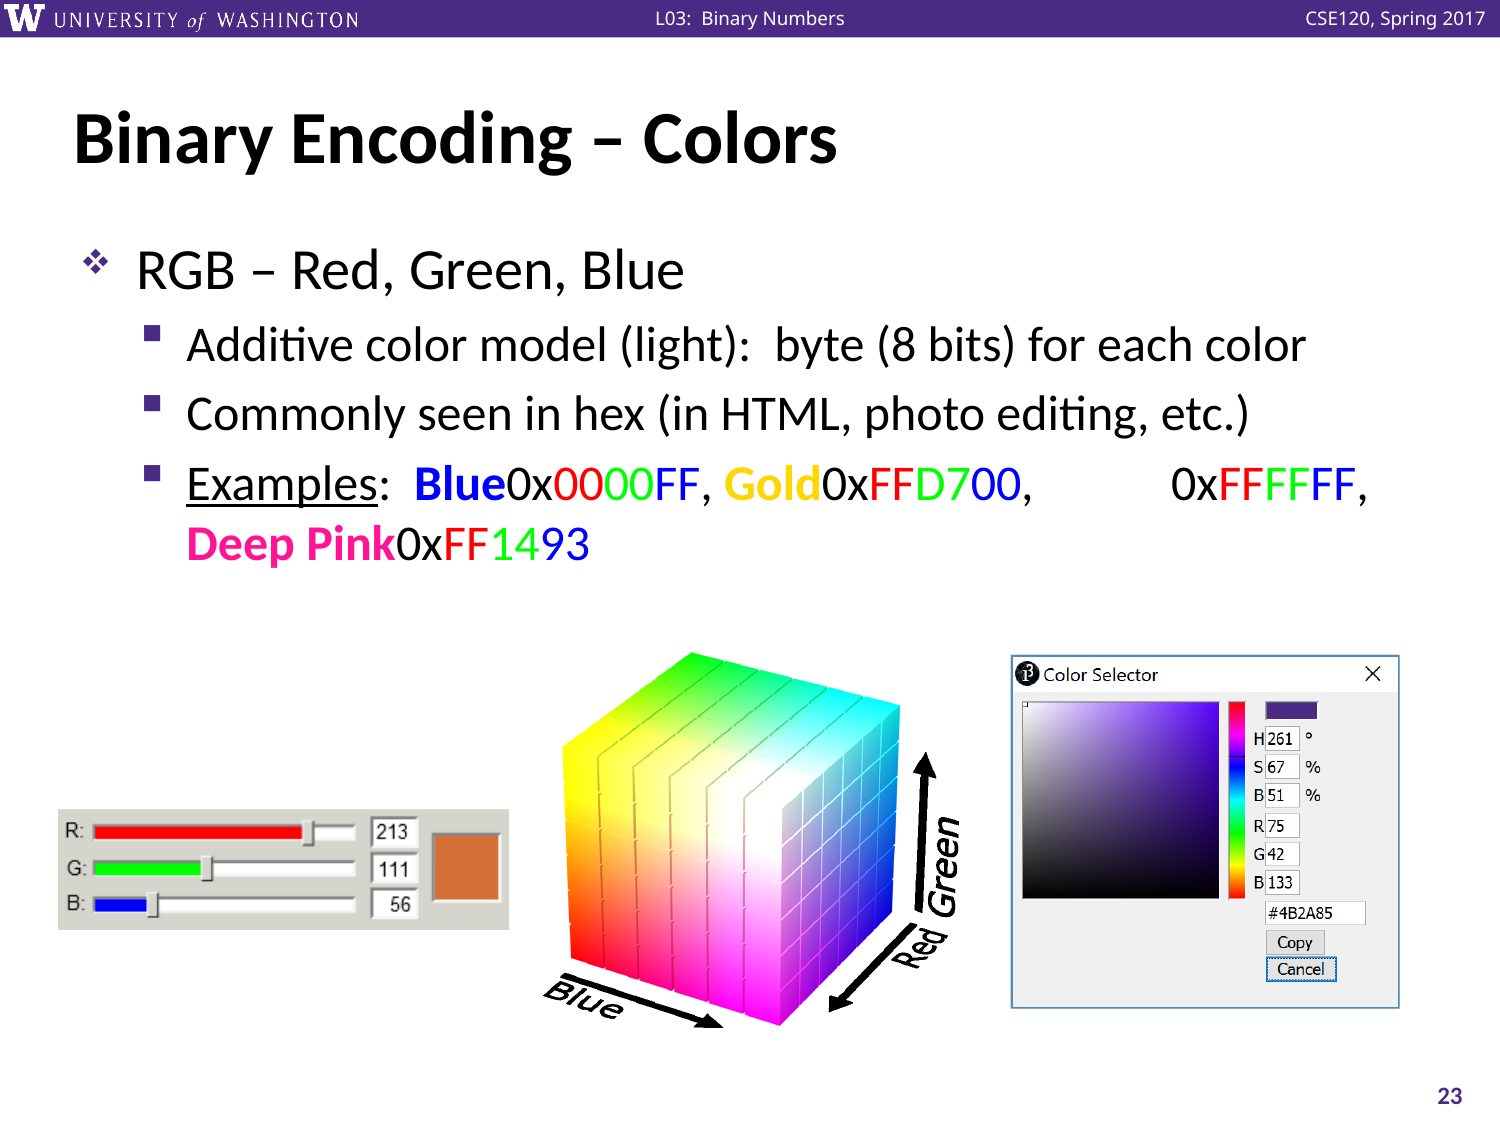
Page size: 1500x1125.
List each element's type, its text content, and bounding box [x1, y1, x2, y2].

title Binary Encoding – Colors [58, 71, 1438, 197]
picture [1009, 654, 1401, 1009]
slide_number 23 [1400, 1065, 1500, 1125]
picture [543, 652, 959, 1028]
picture [58, 808, 509, 930]
picture [4, 4, 358, 32]
